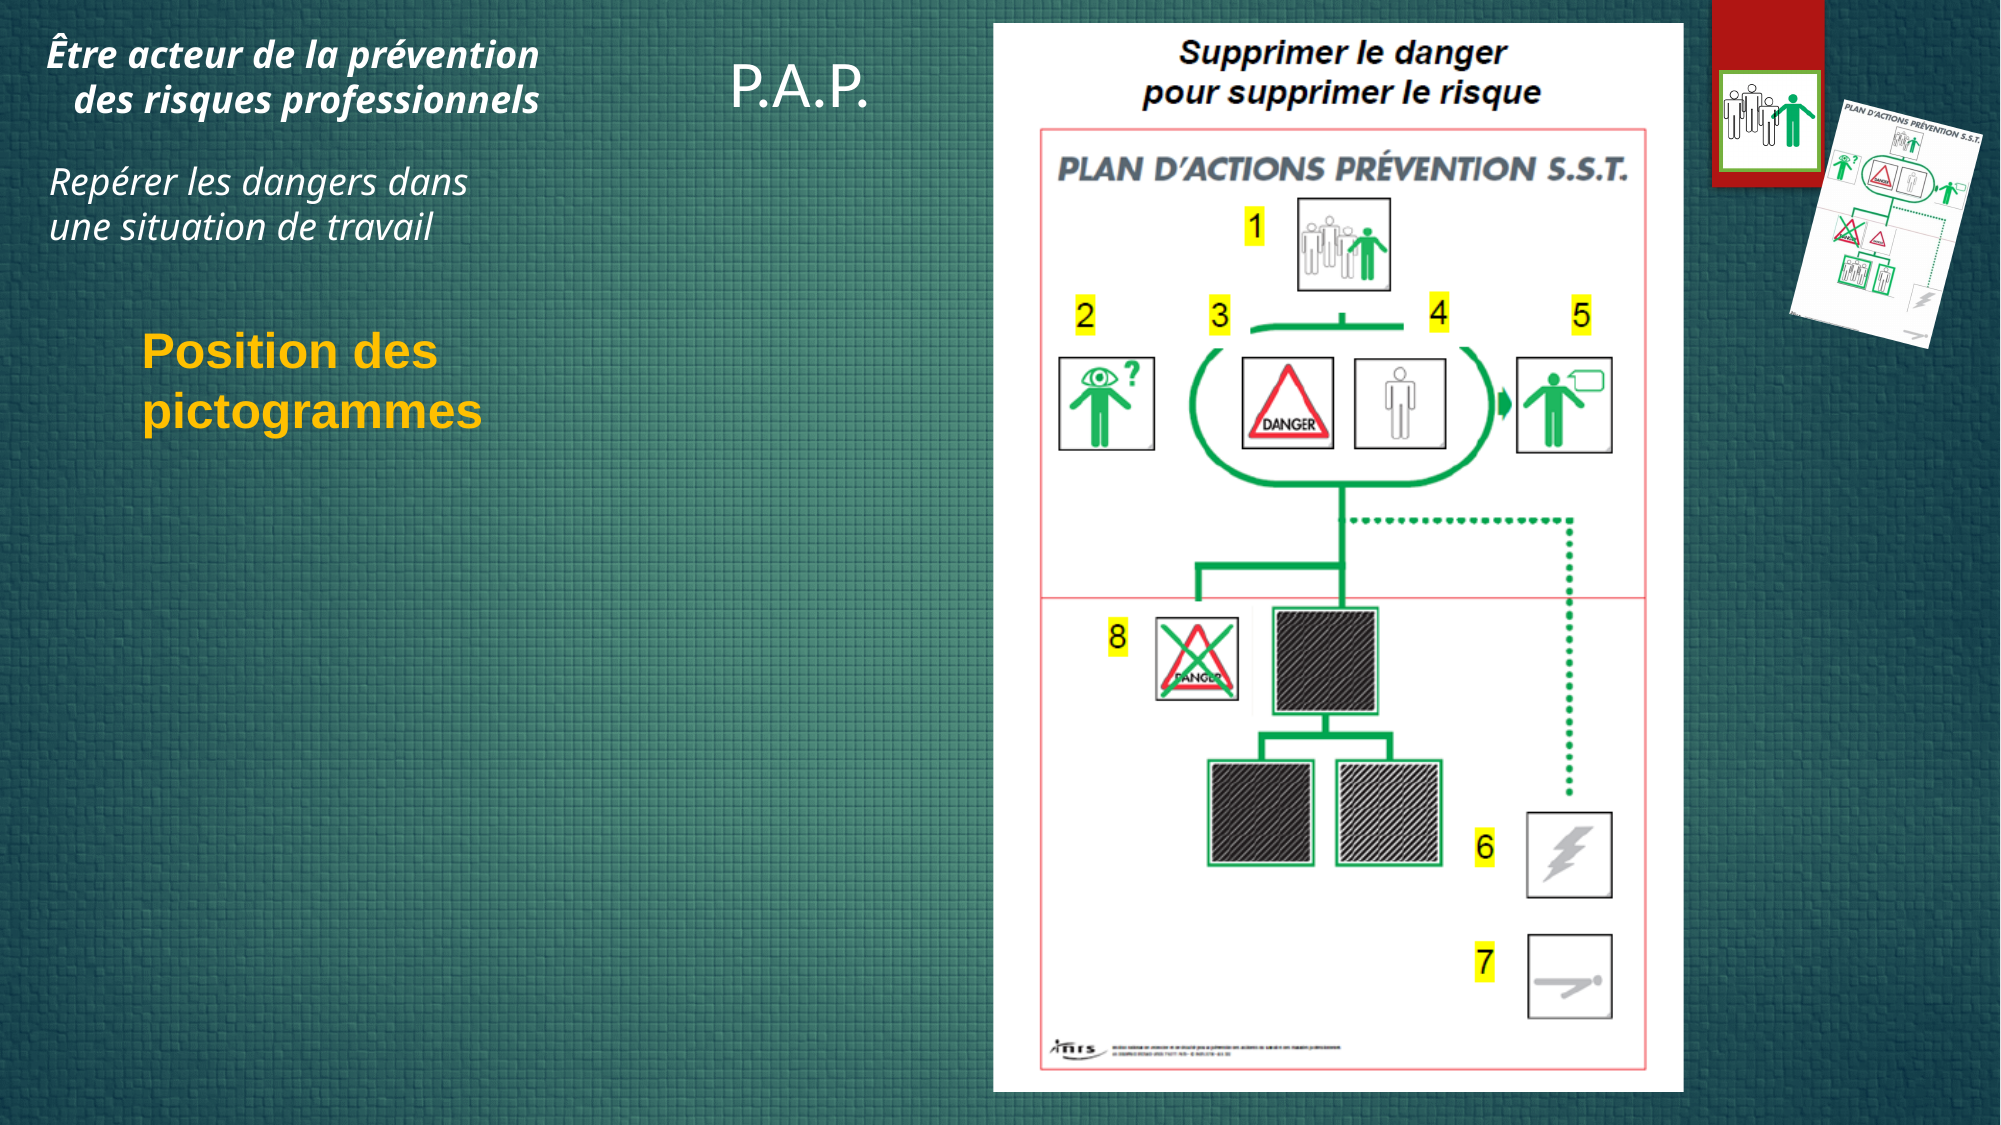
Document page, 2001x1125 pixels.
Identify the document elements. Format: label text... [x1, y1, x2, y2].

text_box Être acteur de la prévention des risques professionnels [9, 23, 556, 128]
text_box P.A.P. [463, 33, 987, 129]
picture [992, 23, 1684, 1092]
picture [1718, 70, 1982, 348]
text_box Repérer les dangers dans une situation de travail [34, 150, 556, 256]
text_box Position des pictogrammes [126, 310, 704, 446]
